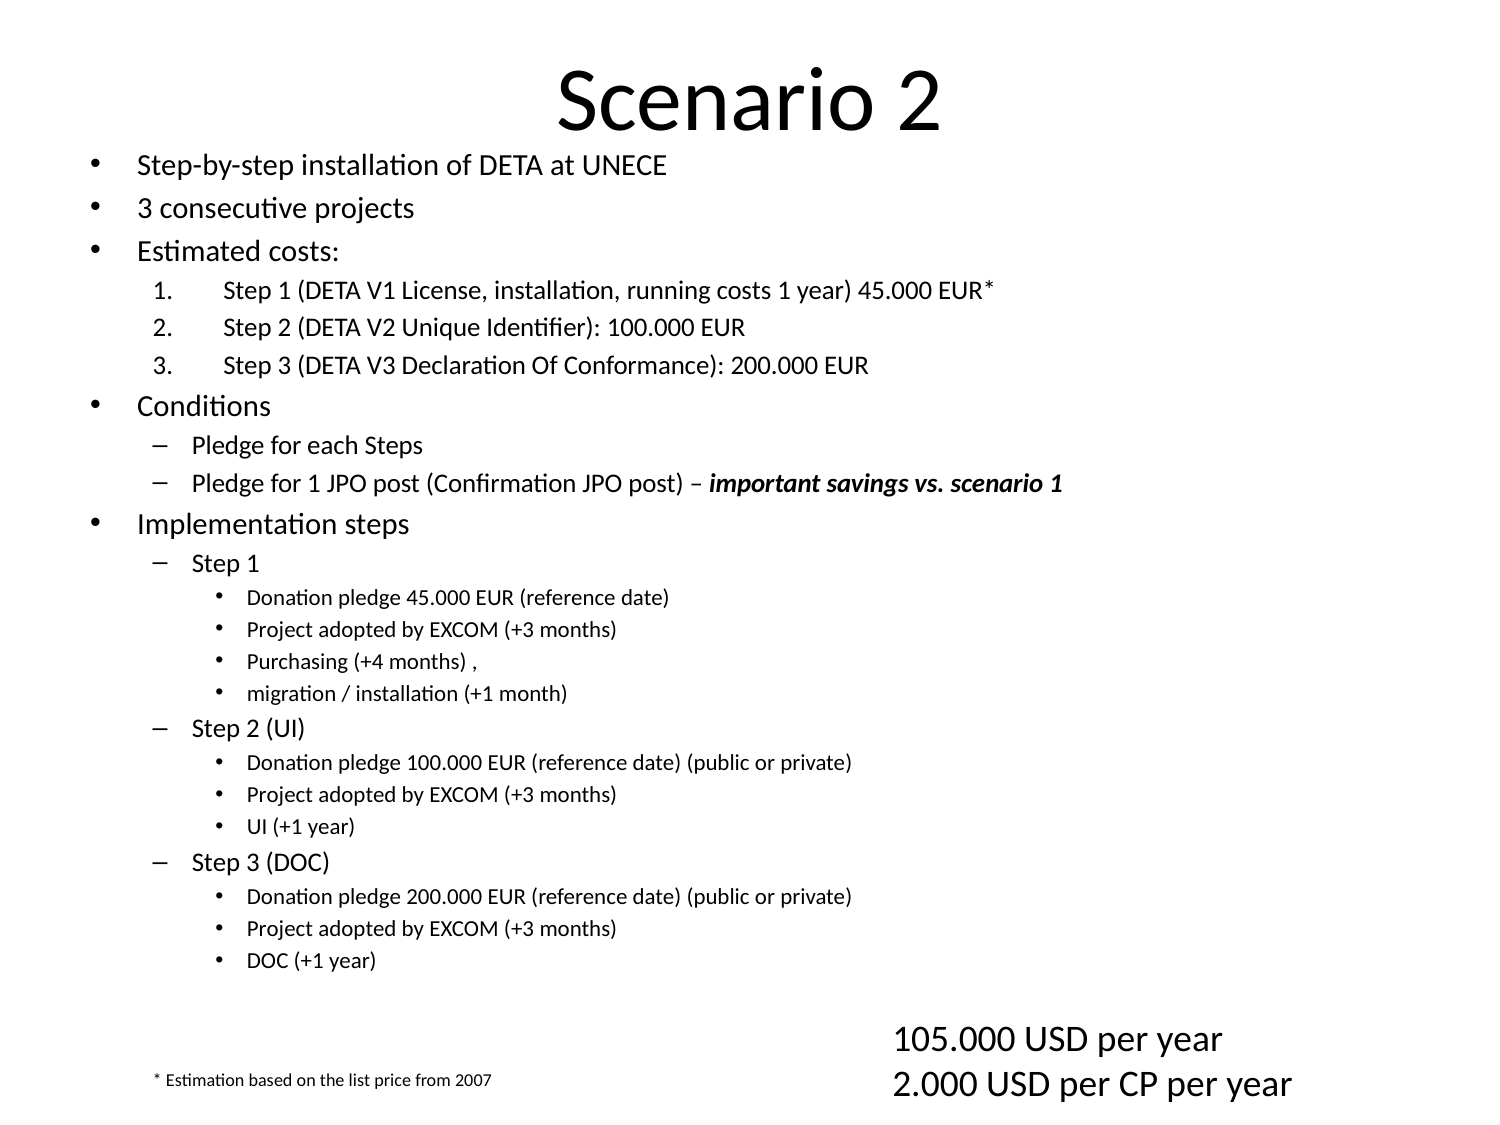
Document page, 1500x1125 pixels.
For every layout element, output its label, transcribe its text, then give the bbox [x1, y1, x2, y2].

list Step-by-step installation of DETA at UNECE 3 consecutive projects Estimated costs: Step 1 (DETA V1 License, installation, running costs 1 year) 45.000 EUR* Step 2 (DETA V2 Unique Identifier): 100.000 EUR Step 3 (DETA V3 Declaration Of Conformance): 200.000 EUR Conditions Pledge for each Steps Pledge for 1 JPO post (Confirmation JPO post) – important savings vs. scenario 1 Implementation steps Step 1 Donation pledge 45.000 EUR (reference date) Project adopted by EXCOM (+3 months) Purchasing (+4 months) , migration / installation (+1 month) Step 2 (UI) Donation pledge 100.000 EUR (reference date) (public or private) Project adopted by EXCOM (+3 months) UI (+1 year) Step 3 (DOC) Donation pledge 200.000 EUR (reference date) (public or private) Project adopted by EXCOM (+3 months) DOC (+1 year) * Estimation based on the list price from 2007 [75, 137, 1425, 1100]
text_box 105.000 USD per year 2.000 USD per CP per year [877, 1006, 1308, 1112]
title Scenario 2 [75, 0, 1425, 137]
